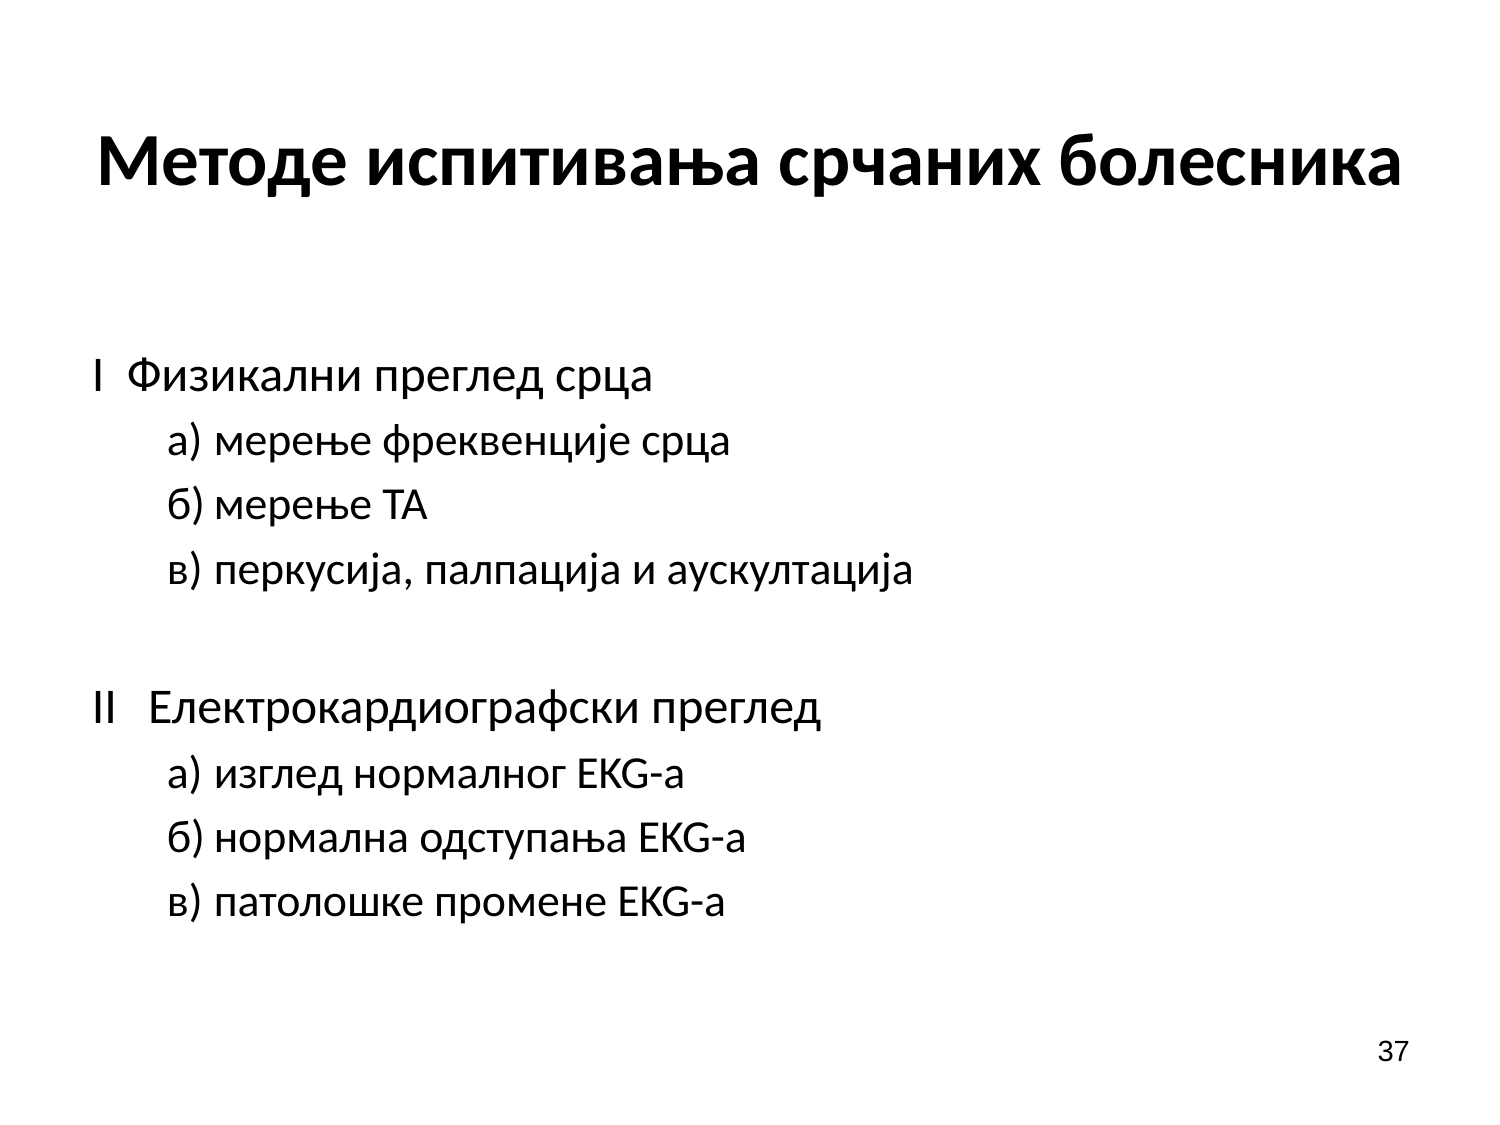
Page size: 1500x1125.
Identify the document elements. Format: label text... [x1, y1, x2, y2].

list I Физикални преглед срца а) мерење фреквенције срца б) мерење TA в) перкусија, палпација и аускултација II Електрокардиографски преглед а) изглед нормалног EKG-а б) нормална одступања EKG-а в) патолошке промене EKG-а [76, 243, 1425, 1024]
title Методе испитивања срчаних болесника [41, 101, 1459, 208]
slide_number 37 [1074, 1024, 1425, 1103]
